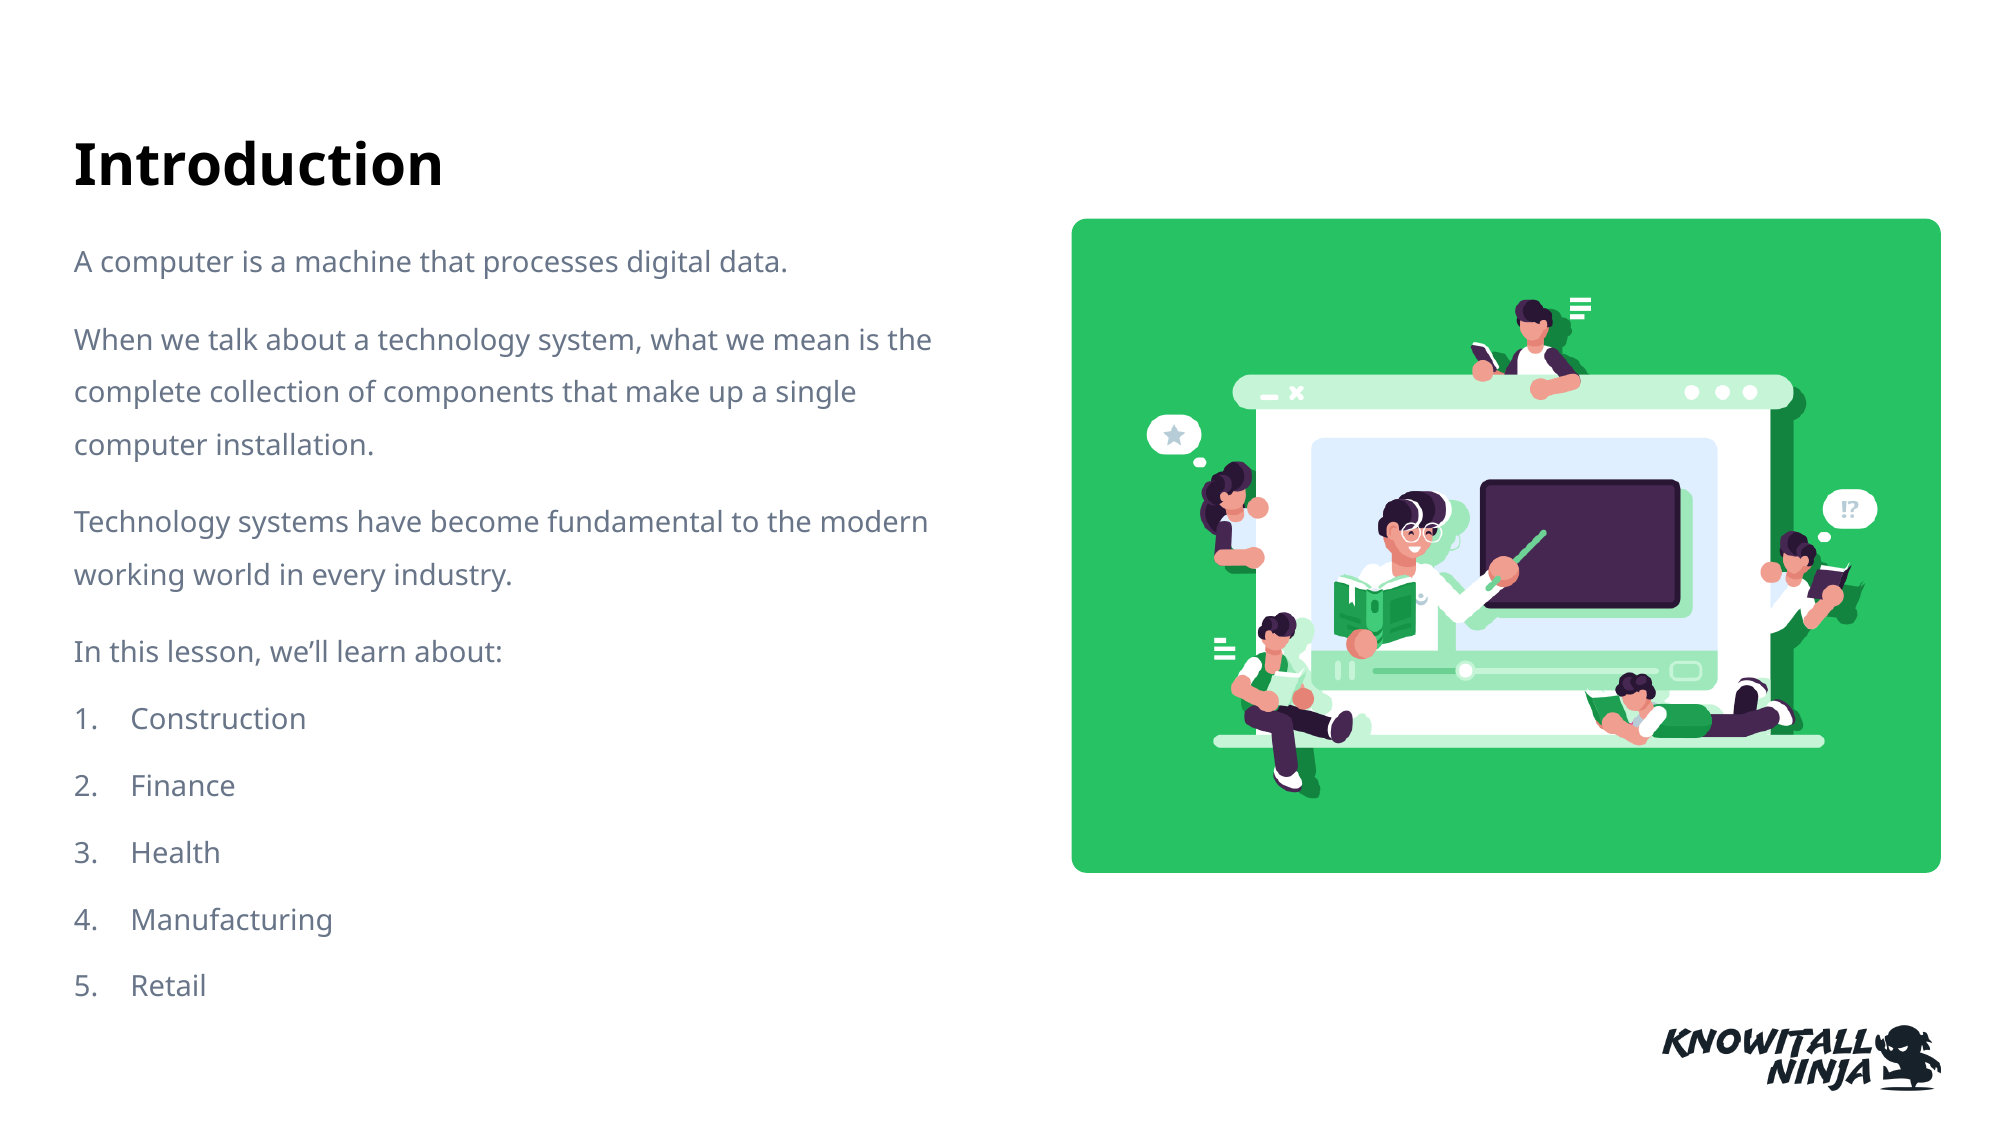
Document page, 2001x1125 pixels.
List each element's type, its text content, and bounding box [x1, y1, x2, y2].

picture [1662, 1025, 1941, 1091]
list A computer is a machine that processes digital data. When we talk about a technology system, what we mean is the complete collection of components that make up a single computer installation. Technology systems have become fundamental to the modern working world in every industry. In this lesson, we’ll learn about: Construction Finance Health Manufacturing Retail [59, 218, 1000, 1091]
picture [1071, 218, 1942, 874]
title Introduction [59, 117, 1000, 206]
